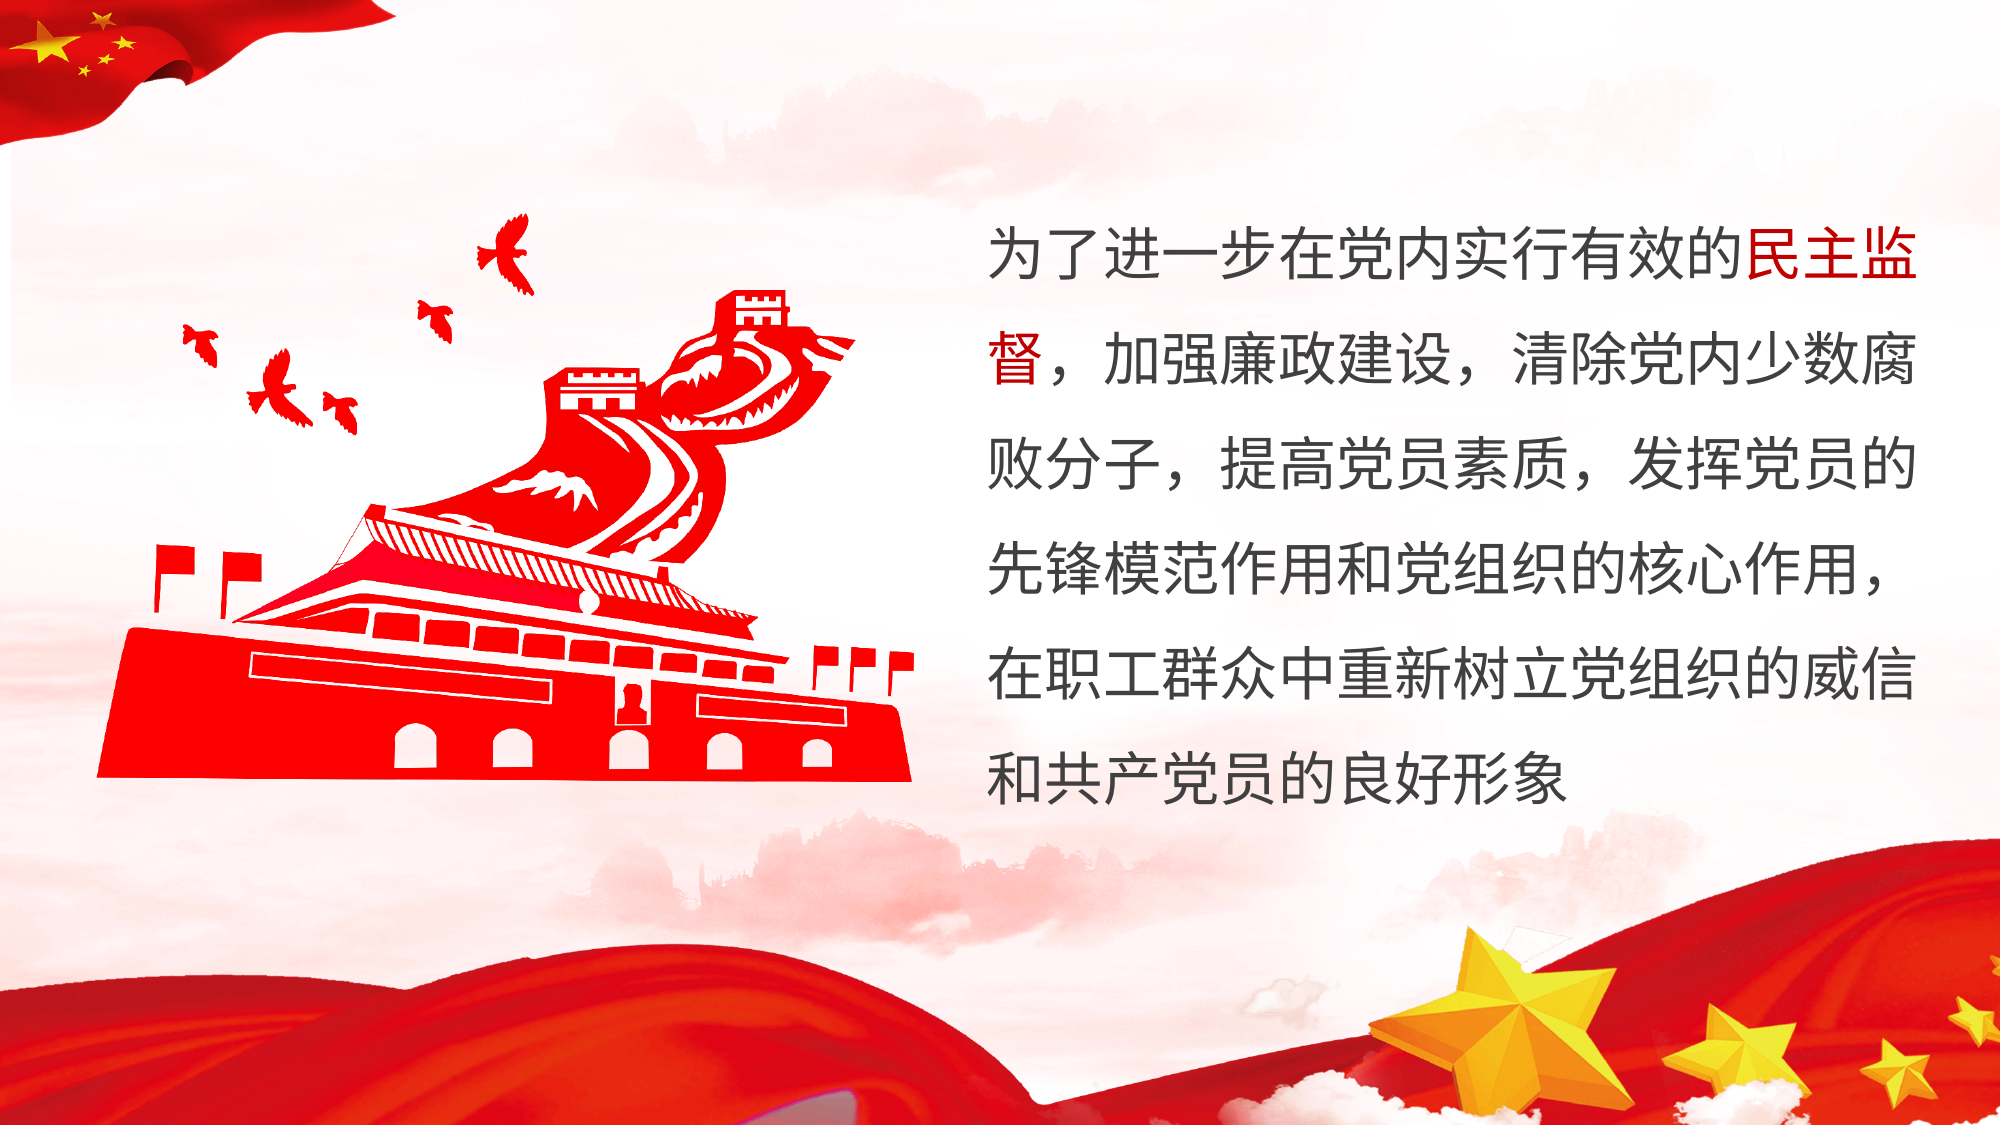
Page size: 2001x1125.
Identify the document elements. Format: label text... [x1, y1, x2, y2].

picture [0, 0, 2001, 1125]
text_box 为了进一步在党内实行有效的民主监督，加强廉政建设，清除党内少数腐败分子，提高党员素质，发挥党员的先锋模范作用和党组织的核心作用，在职工群众中重新树立党组织的威信和共产党员的良好形象 [973, 175, 1937, 820]
